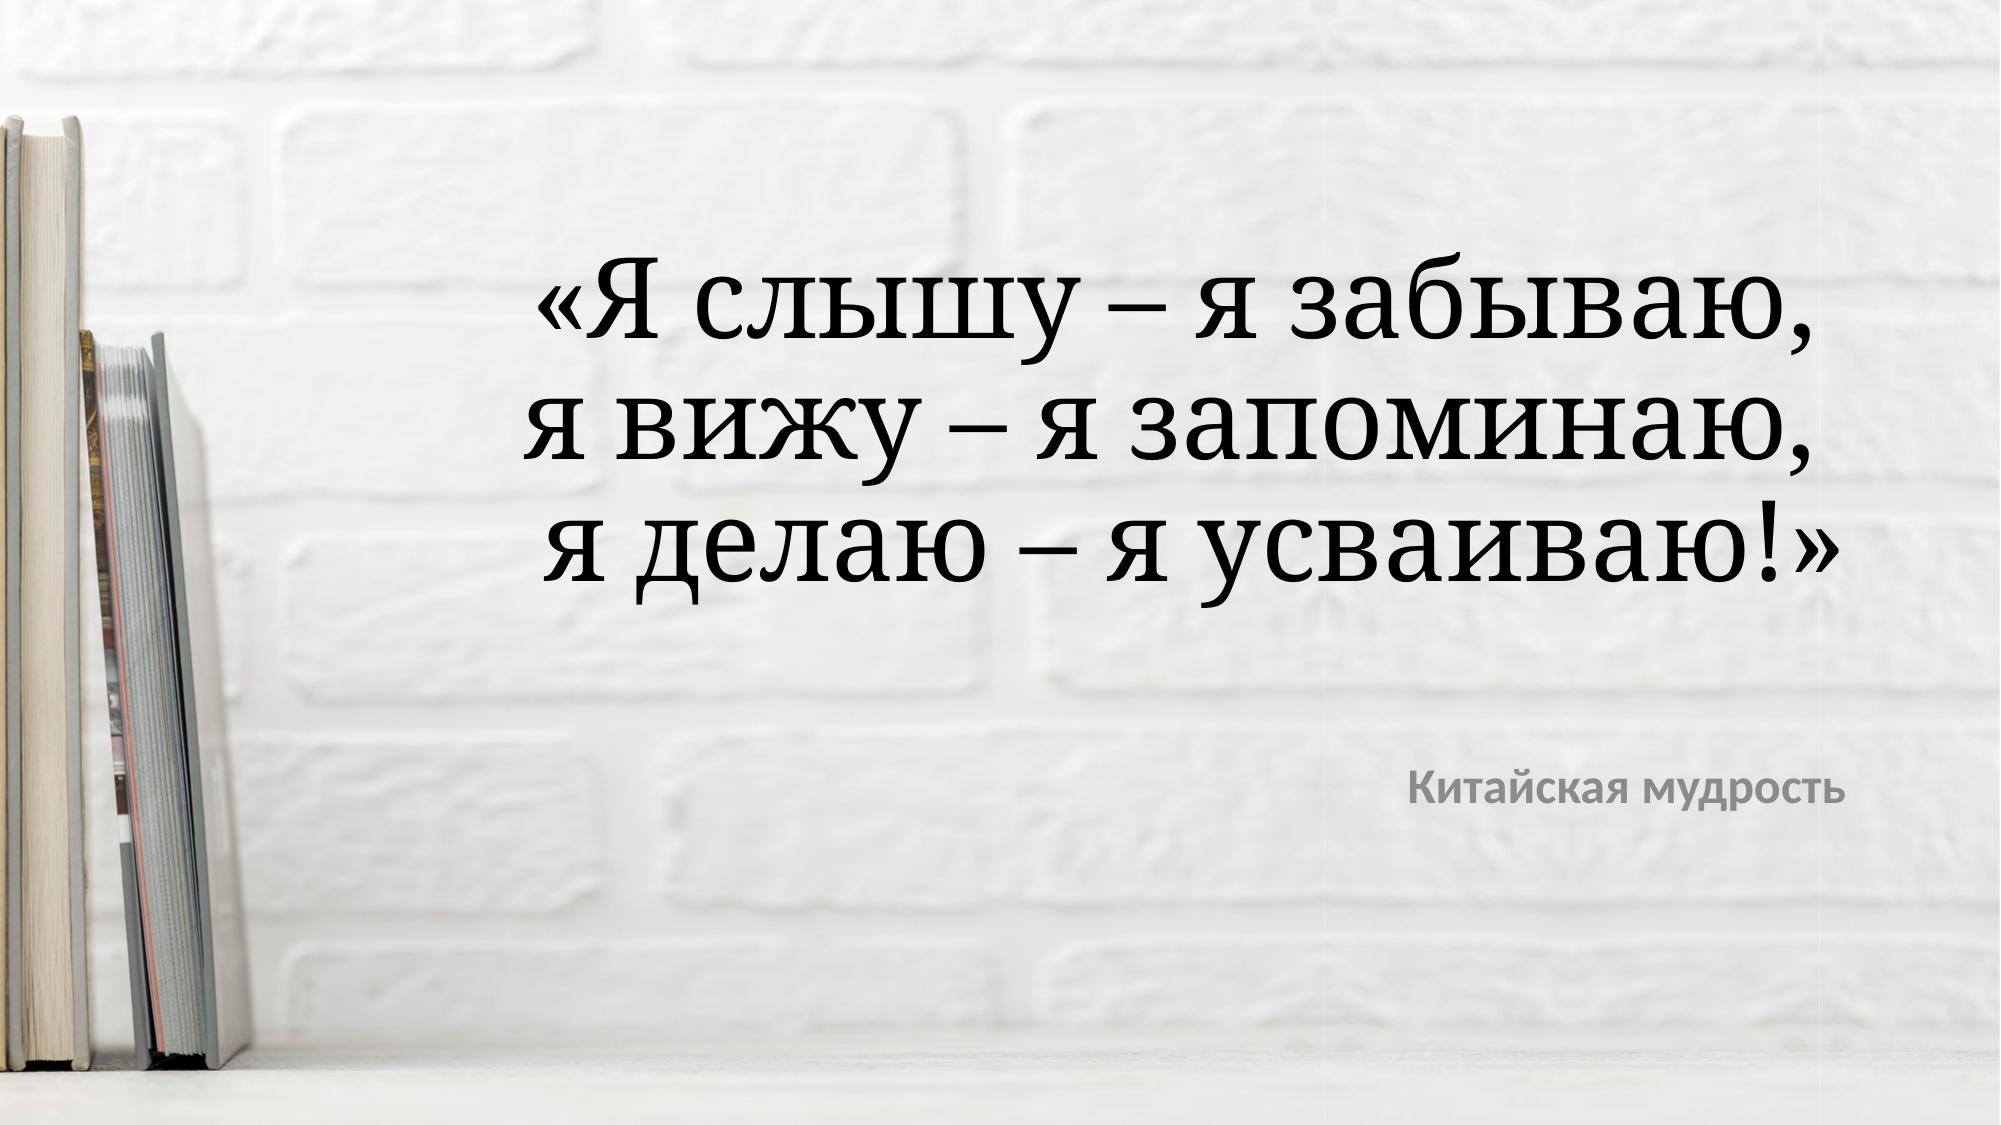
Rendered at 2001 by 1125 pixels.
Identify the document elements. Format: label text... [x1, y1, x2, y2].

picture [0, 0, 2000, 1125]
list Китайская мудрость [136, 752, 1862, 1000]
title «Я слышу – я забываю, я вижу – я запоминаю, я делаю – я усваиваю!» [255, 98, 1862, 749]
